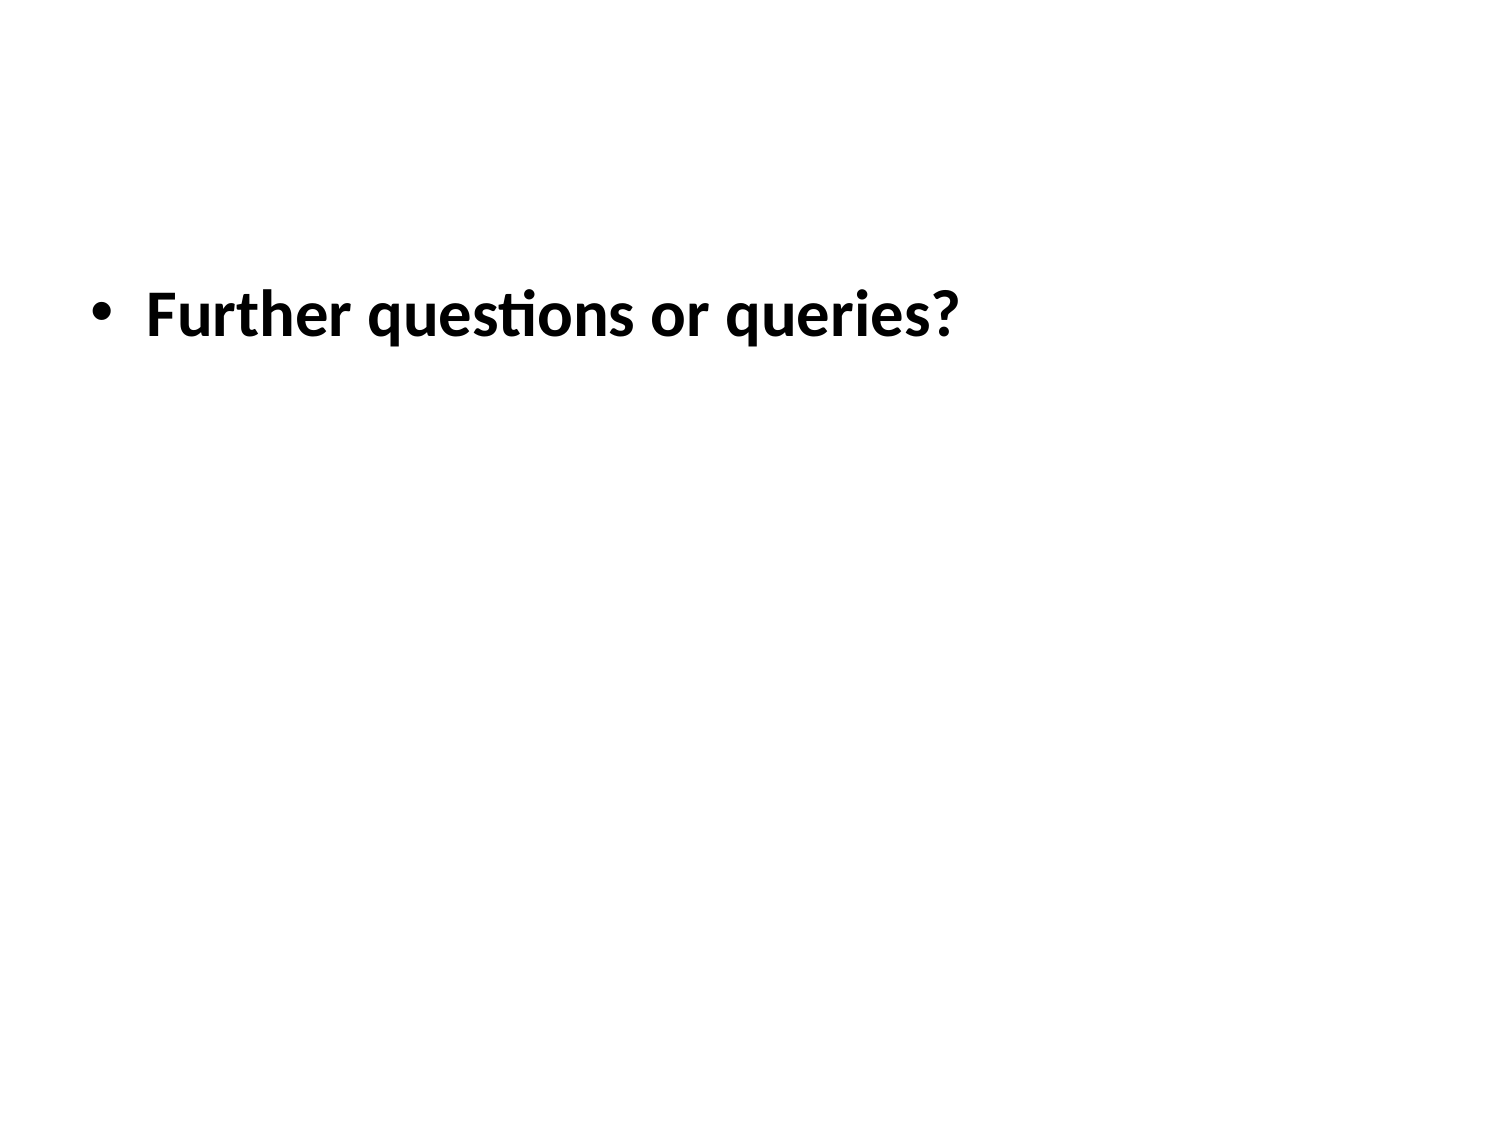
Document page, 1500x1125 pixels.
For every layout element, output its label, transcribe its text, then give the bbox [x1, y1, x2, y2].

list Further questions or queries? [75, 262, 1425, 1005]
